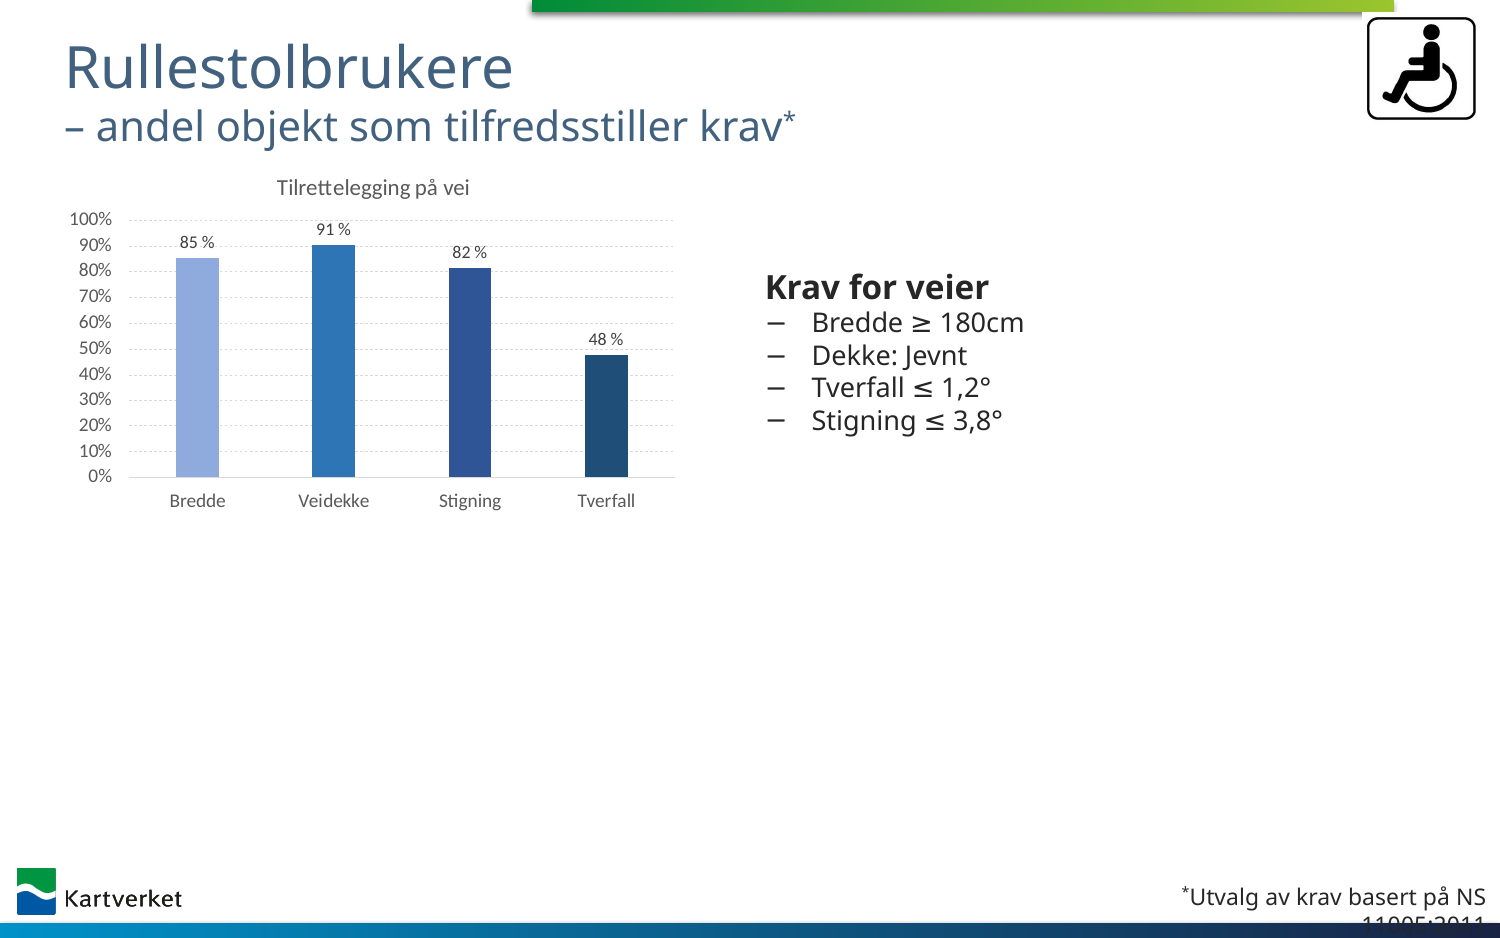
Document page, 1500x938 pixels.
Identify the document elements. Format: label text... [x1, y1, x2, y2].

text_box Krav for veier Bredde ≥ 180cm Dekke: Jevnt Tverfall ≤ 1,2° Stigning ≤ 3,8° [750, 258, 1234, 444]
text_box *Utvalg av krav basert på NS 11005:2011 [1068, 873, 1500, 938]
picture [62, 166, 685, 519]
text_box Rullestolbrukere – andel objekt som tilfredsstiller krav* [49, 25, 1431, 158]
picture [1362, 12, 1481, 126]
